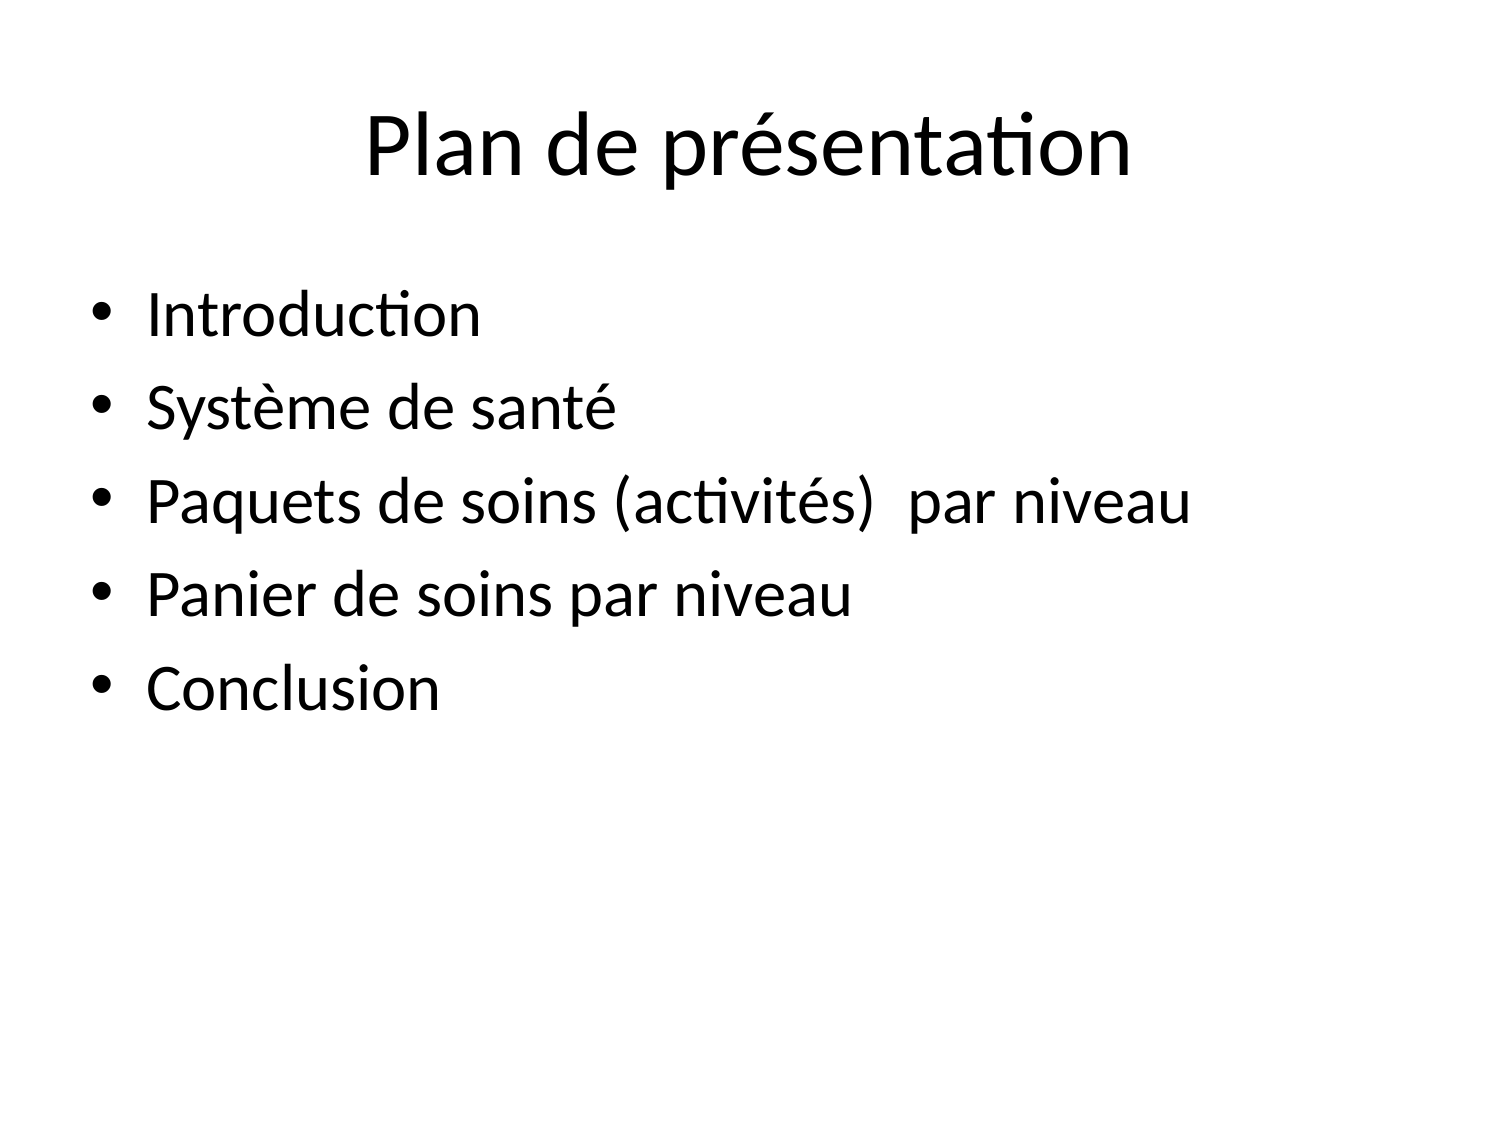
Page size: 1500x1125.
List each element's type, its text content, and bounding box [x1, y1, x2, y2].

title Plan de présentation [75, 45, 1425, 233]
list Introduction Système de santé Paquets de soins (activités) par niveau Panier de soins par niveau Conclusion [75, 262, 1425, 1005]
